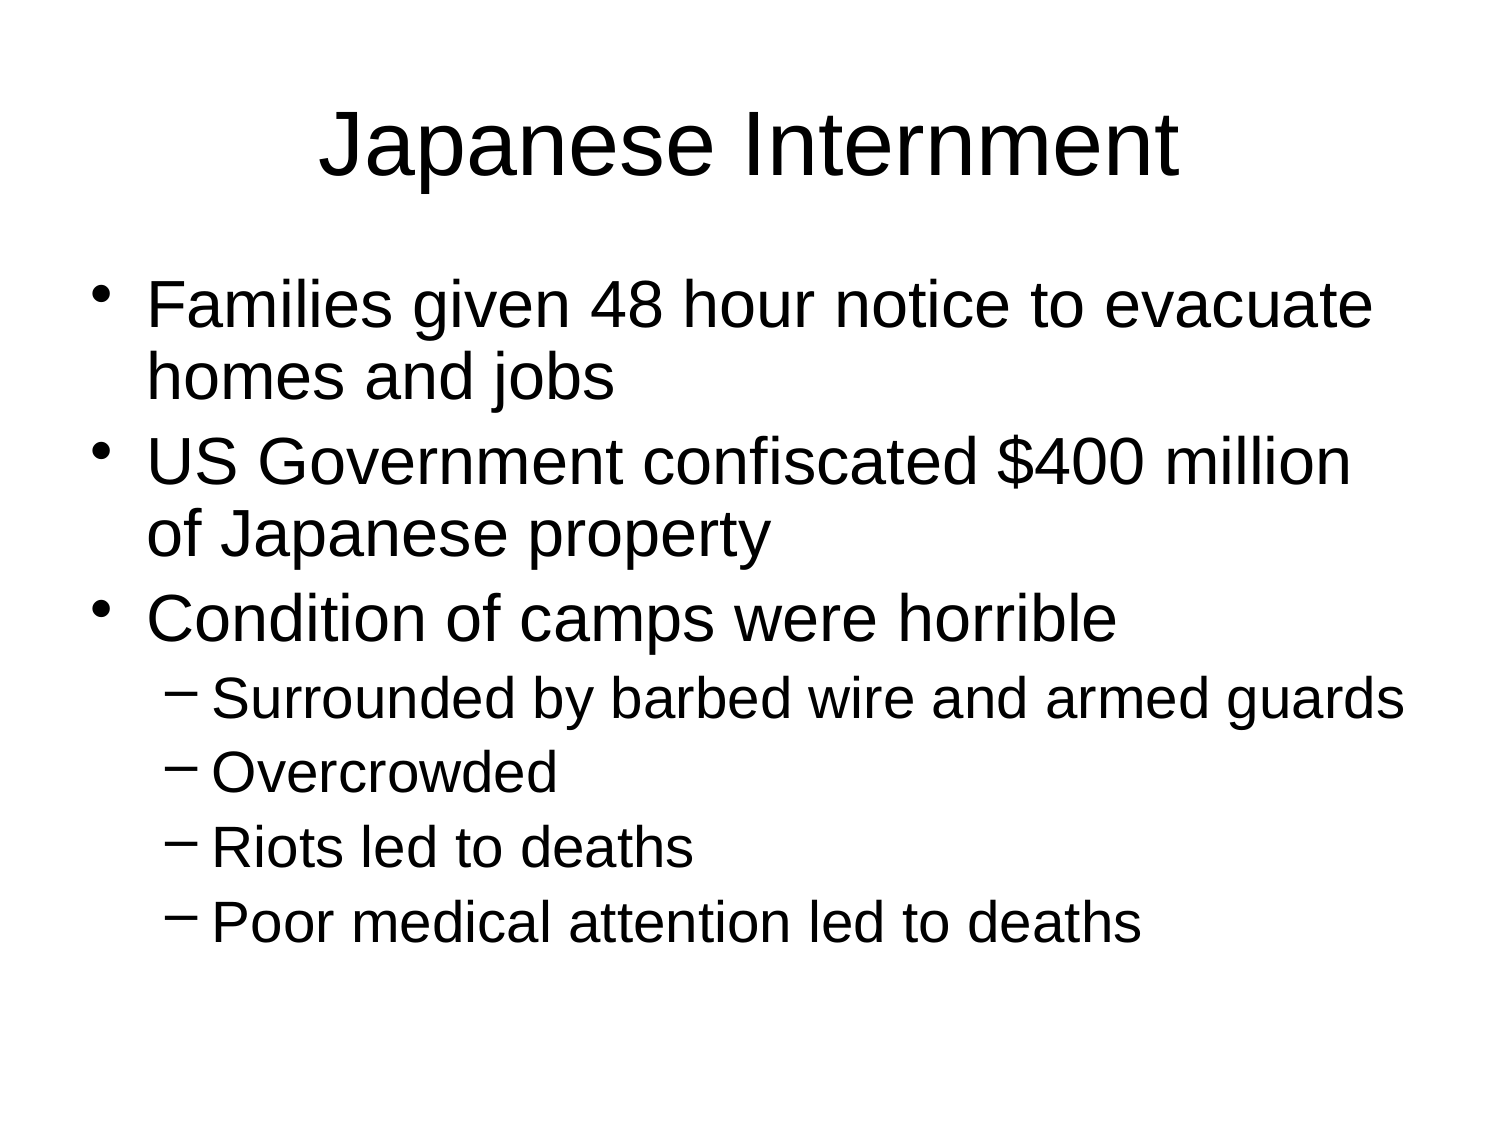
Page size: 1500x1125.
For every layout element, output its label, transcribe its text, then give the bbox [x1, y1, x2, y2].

title Japanese Internment [74, 44, 1426, 233]
list Families given 48 hour notice to evacuate homes and jobs US Government confiscated $400 million of Japanese property Condition of camps were horrible Surrounded by barbed wire and armed guards Overcrowded Riots led to deaths Poor medical attention led to deaths [74, 262, 1426, 1006]
